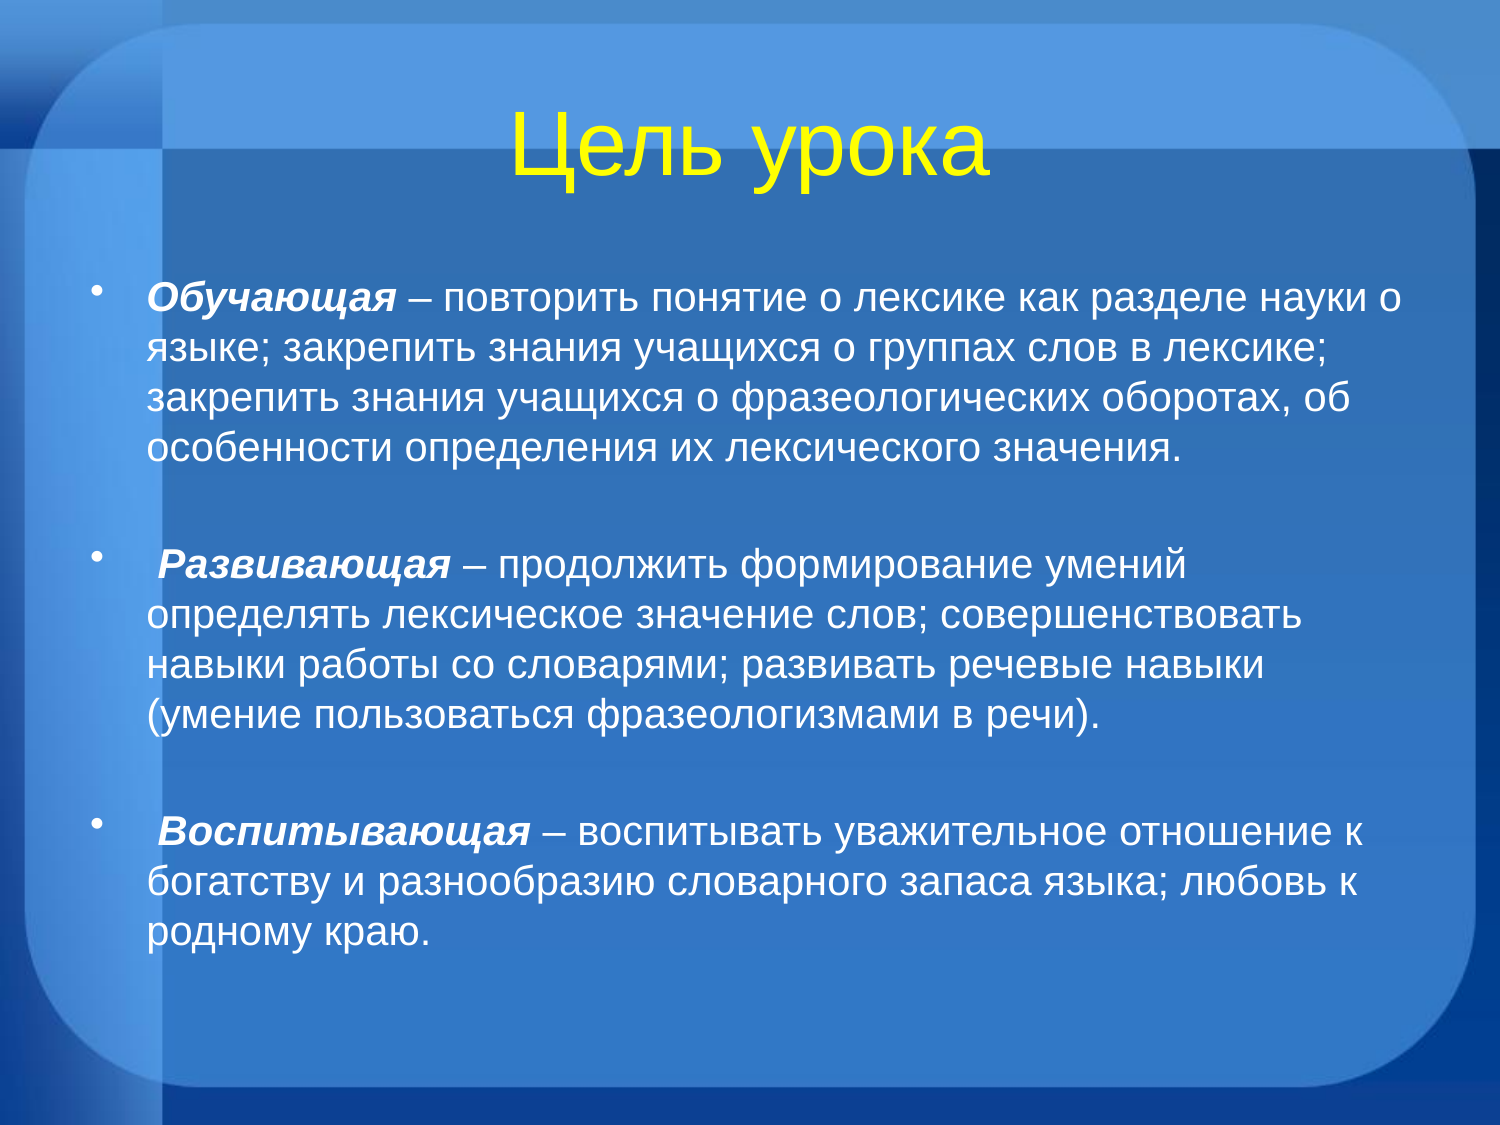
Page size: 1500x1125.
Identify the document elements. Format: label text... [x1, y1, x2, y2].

list Обучающая – повторить понятие о лексике как разделе науки о языке; закрепить знания учащихся о группах слов в лексике; закрепить знания учащихся о фразеологических оборотах, об особенности определения их лексического значения. Развивающая – продолжить формирование умений определять лексическое значение слов; совершенствовать навыки работы со словарями; развивать речевые навыки (умение пользоваться фразеологизмами в речи). Воспитывающая – воспитывать уважительное отношение к богатству и разнообразию словарного запаса языка; любовь к родному краю. [74, 262, 1426, 1006]
picture [0, 0, 1500, 1125]
title Цель урока [74, 44, 1426, 233]
